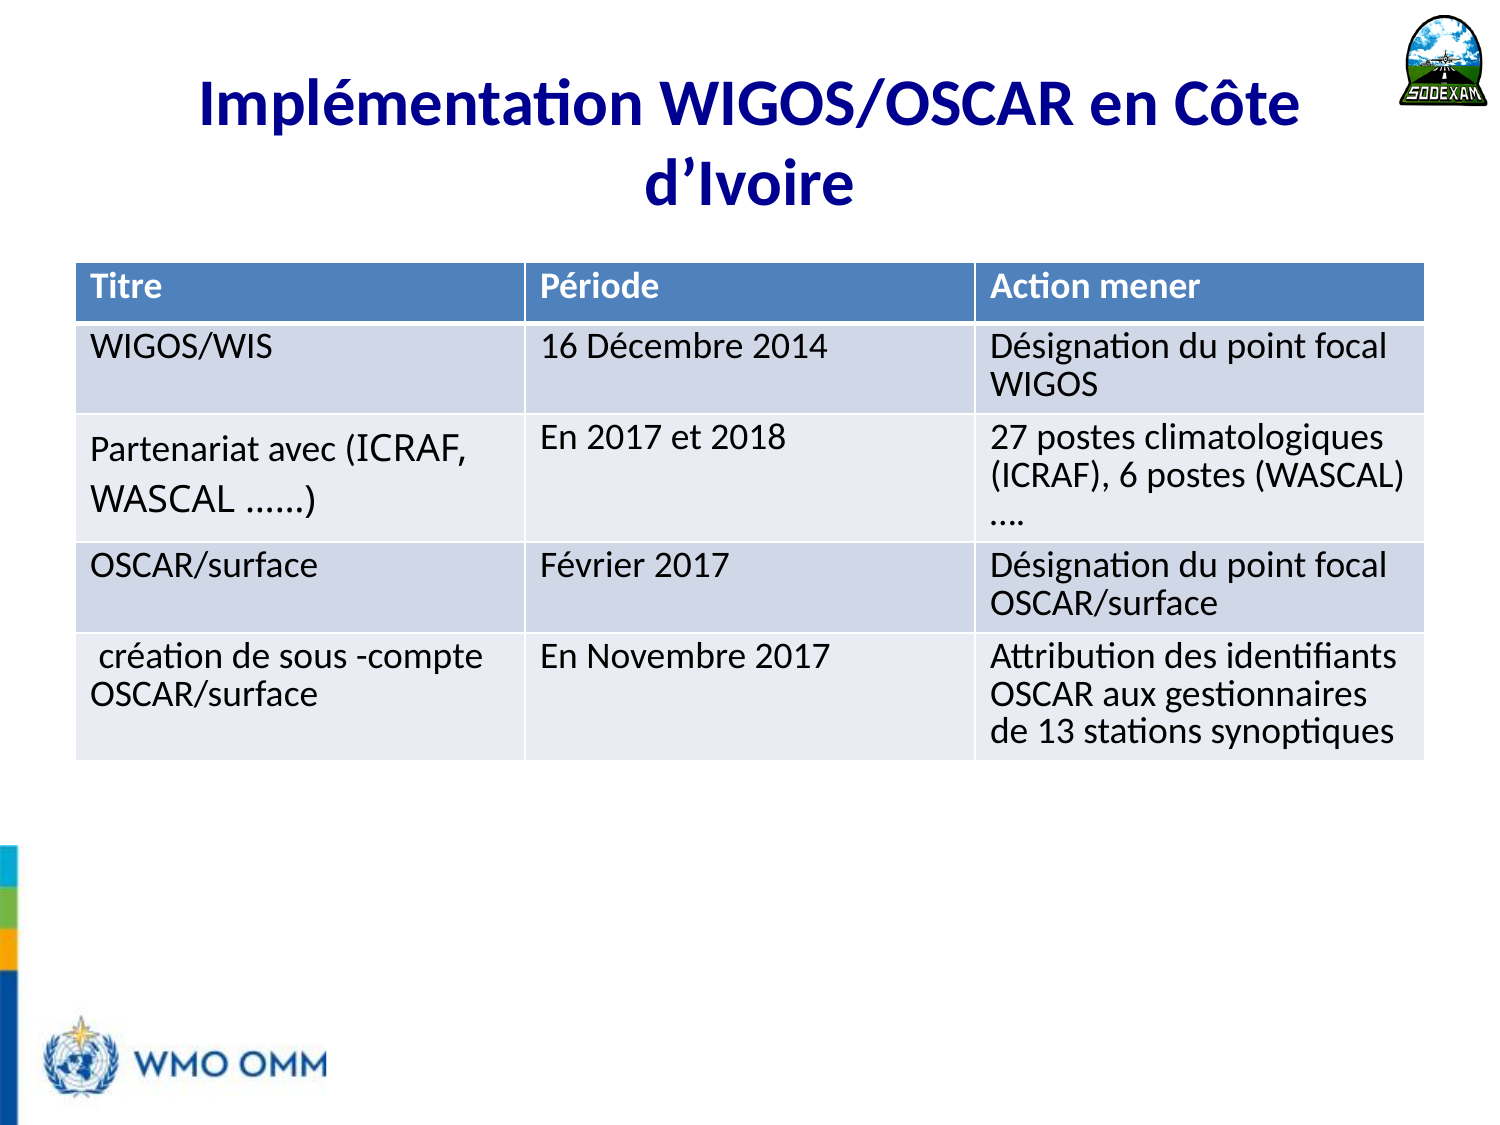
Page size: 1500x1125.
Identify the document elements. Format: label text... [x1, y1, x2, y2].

title Implémentation WIGOS/OSCAR en Côte d’Ivoire [75, 45, 1425, 233]
picture [1392, 14, 1500, 111]
table_cell OSCAR/surface [76, 543, 524, 632]
table_cell En 2017 et 2018 [526, 415, 974, 541]
table_cell création de sous -compte OSCAR/surface [76, 634, 524, 760]
table_cell WIGOS/WIS [76, 326, 524, 413]
table_cell En Novembre 2017 [526, 634, 974, 760]
table_header Période [526, 263, 974, 321]
table_cell Février 2017 [526, 543, 974, 632]
table_cell Attribution des identifiants OSCAR aux gestionnaires de 13 stations synoptiques [976, 634, 1424, 760]
table_header Action mener [976, 263, 1424, 321]
table_cell 27 postes climatologiques (ICRAF), 6 postes (WASCAL)…. [976, 415, 1424, 541]
table_cell Partenariat avec (ICRAF, WASCAL ……) [76, 415, 524, 541]
table_cell Désignation du point focal WIGOS [976, 326, 1424, 413]
picture [0, 845, 327, 1125]
table_cell Désignation du point focal OSCAR/surface [976, 543, 1424, 632]
table_header Titre [76, 263, 524, 321]
table_cell 16 Décembre 2014 [526, 326, 974, 413]
